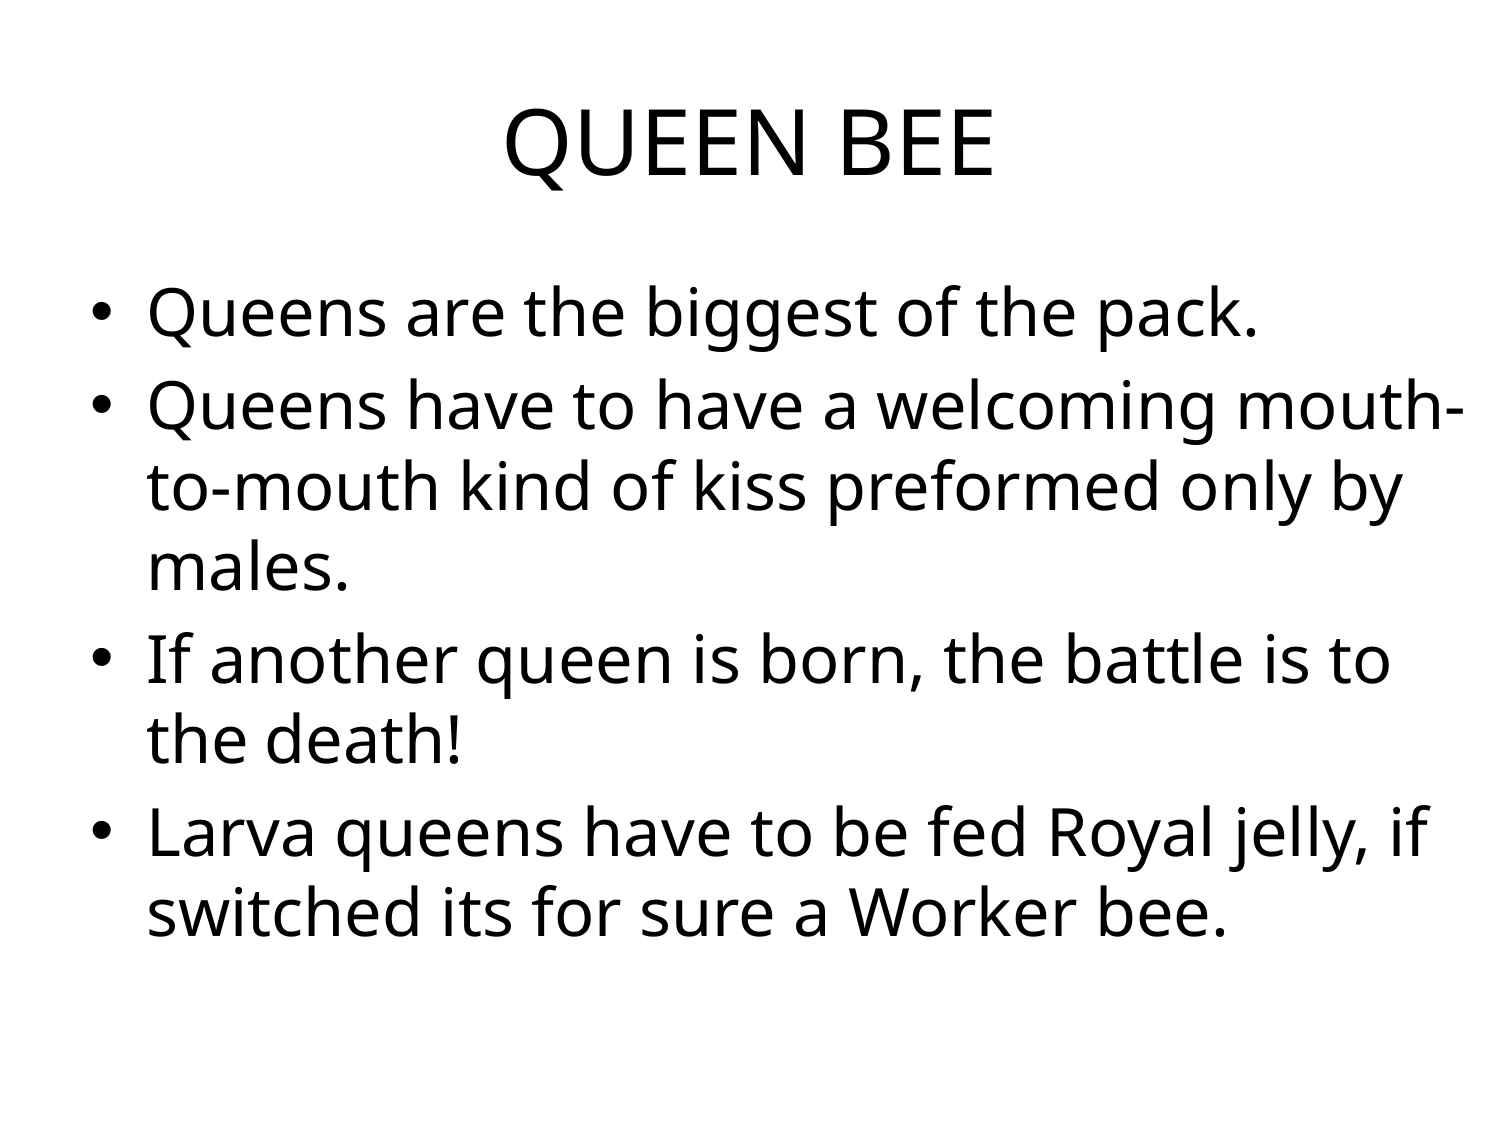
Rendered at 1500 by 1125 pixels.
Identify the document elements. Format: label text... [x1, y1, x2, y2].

title QUEEN BEE [75, 45, 1425, 233]
list Queens are the biggest of the pack. Queens have to have a welcoming mouth-to-mouth kind of kiss preformed only by males. If another queen is born, the battle is to the death! Larva queens have to be fed Royal jelly, if switched its for sure a Worker bee. [75, 262, 1500, 1125]
